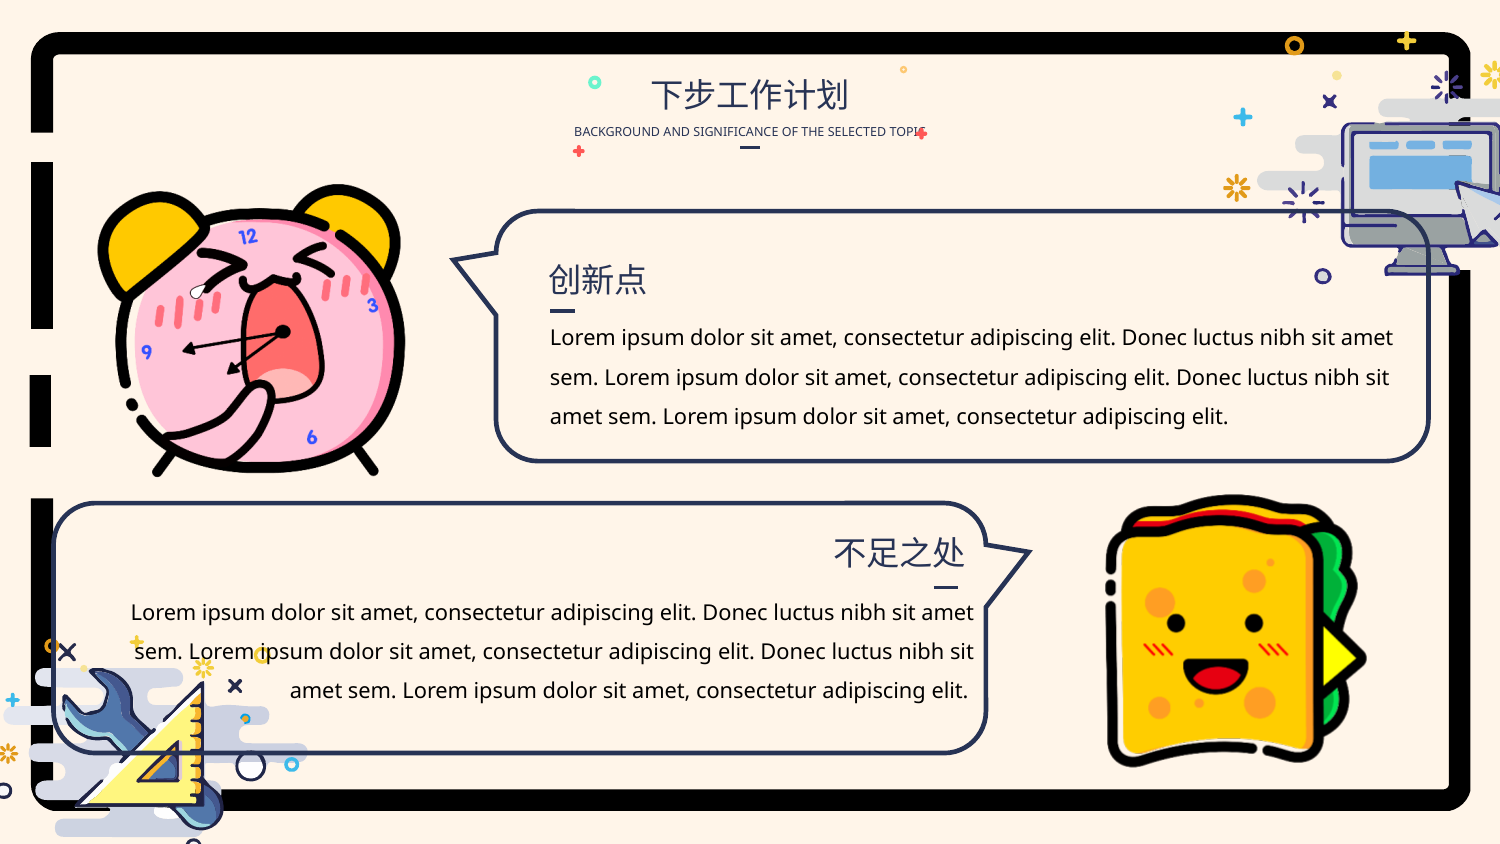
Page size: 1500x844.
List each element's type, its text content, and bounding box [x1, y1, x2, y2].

picture [0, 90, 509, 640]
text_box Lorem ipsum dolor sit amet, consectetur adipiscing elit. Donec luctus nibh sit amet sem. Lorem ipsum dolor sit amet, consectetur adipiscing elit. Donec luctus nibh sit amet sem. Lorem ipsum dolor sit amet, consectetur adipiscing elit. [75, 577, 990, 711]
text_box 创新点 [533, 251, 664, 307]
text_box 下步工作计划 [635, 66, 865, 116]
text_box [915, 127, 928, 140]
text_box BACKGROUND AND SIGNIFICANCE OF THE SELECTED TOPIC [559, 116, 941, 147]
text_box [509, 210, 1430, 463]
text_box Lorem ipsum dolor sit amet, consectetur adipiscing elit. Donec luctus nibh sit amet sem. Lorem ipsum dolor sit amet, consectetur adipiscing elit. Donec luctus nibh sit amet sem. Lorem ipsum dolor sit amet, consectetur adipiscing elit. [535, 303, 1450, 437]
text_box [509, 501, 1007, 604]
text_box [52, 640, 987, 755]
text_box 不足之处 [818, 525, 982, 580]
picture [1007, 405, 1500, 844]
text_box [899, 65, 908, 74]
text_box [572, 144, 585, 157]
text_box [588, 75, 602, 90]
